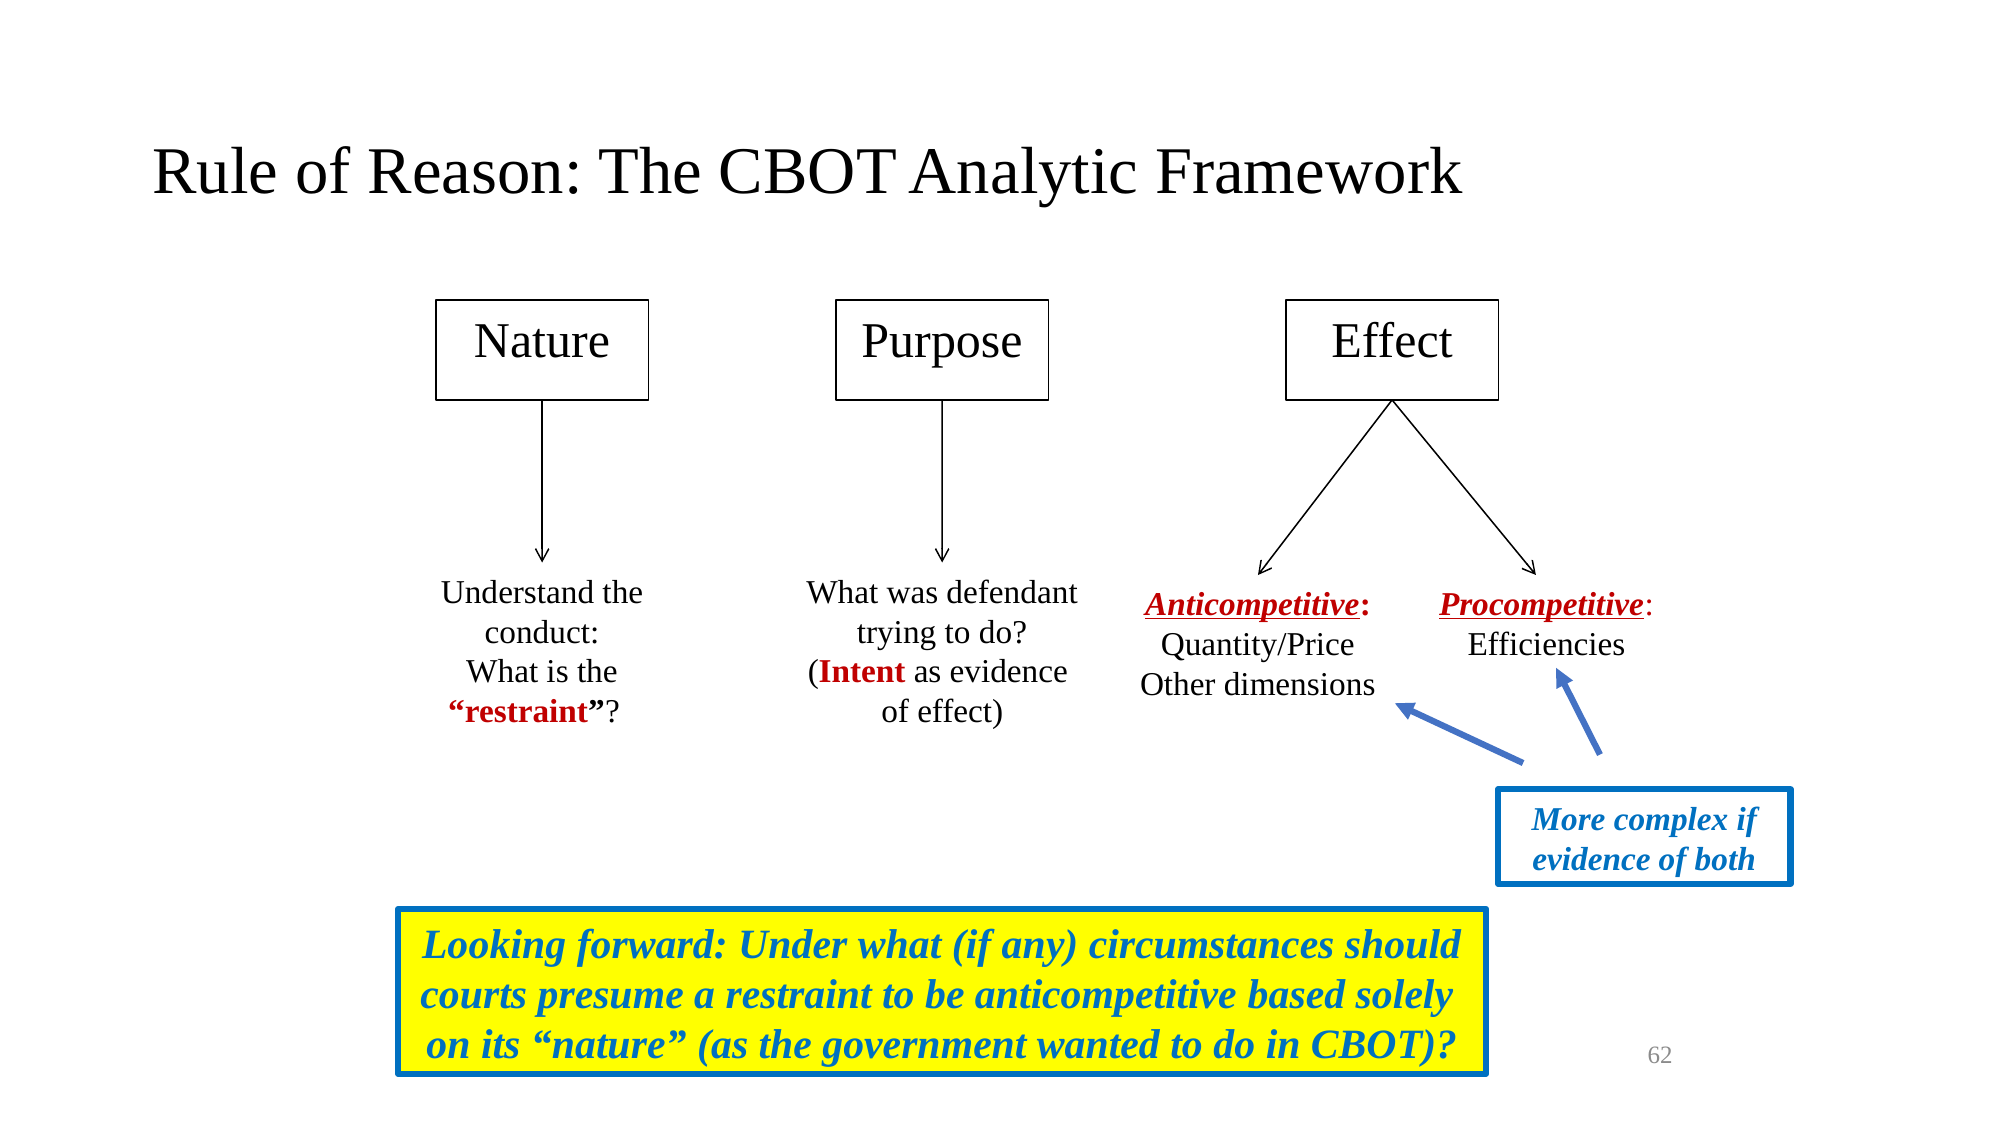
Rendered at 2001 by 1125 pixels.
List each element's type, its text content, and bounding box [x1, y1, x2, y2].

text_box Looking forward: Under what (if any) circumstances should courts presume a restraint to be anticompetitive based solely on its “nature” (as the government wanted to do in CBOT)? [398, 908, 1487, 1074]
text_box Anticompetitive: Quantity/Price Other dimensions [1125, 574, 1391, 710]
text_box More complex if evidence of both [1498, 789, 1791, 884]
text_box Understand the conduct: What is the “restraint”? [373, 562, 711, 737]
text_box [1258, 399, 1392, 575]
text_box Effect [1285, 299, 1499, 399]
title Rule of Reason: The CBOT Analytic Framework [137, 63, 1863, 281]
text_box Nature [435, 299, 649, 400]
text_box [1392, 399, 1536, 575]
text_box Procompetitive: Efficiencies [1424, 574, 1669, 670]
text_box What was defendant trying to do? (Intent as evidence of effect) [767, 562, 1118, 737]
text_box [1556, 667, 1600, 755]
slide_number 62 [1337, 1023, 1688, 1084]
text_box Purpose [835, 299, 1049, 400]
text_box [1394, 703, 1524, 763]
